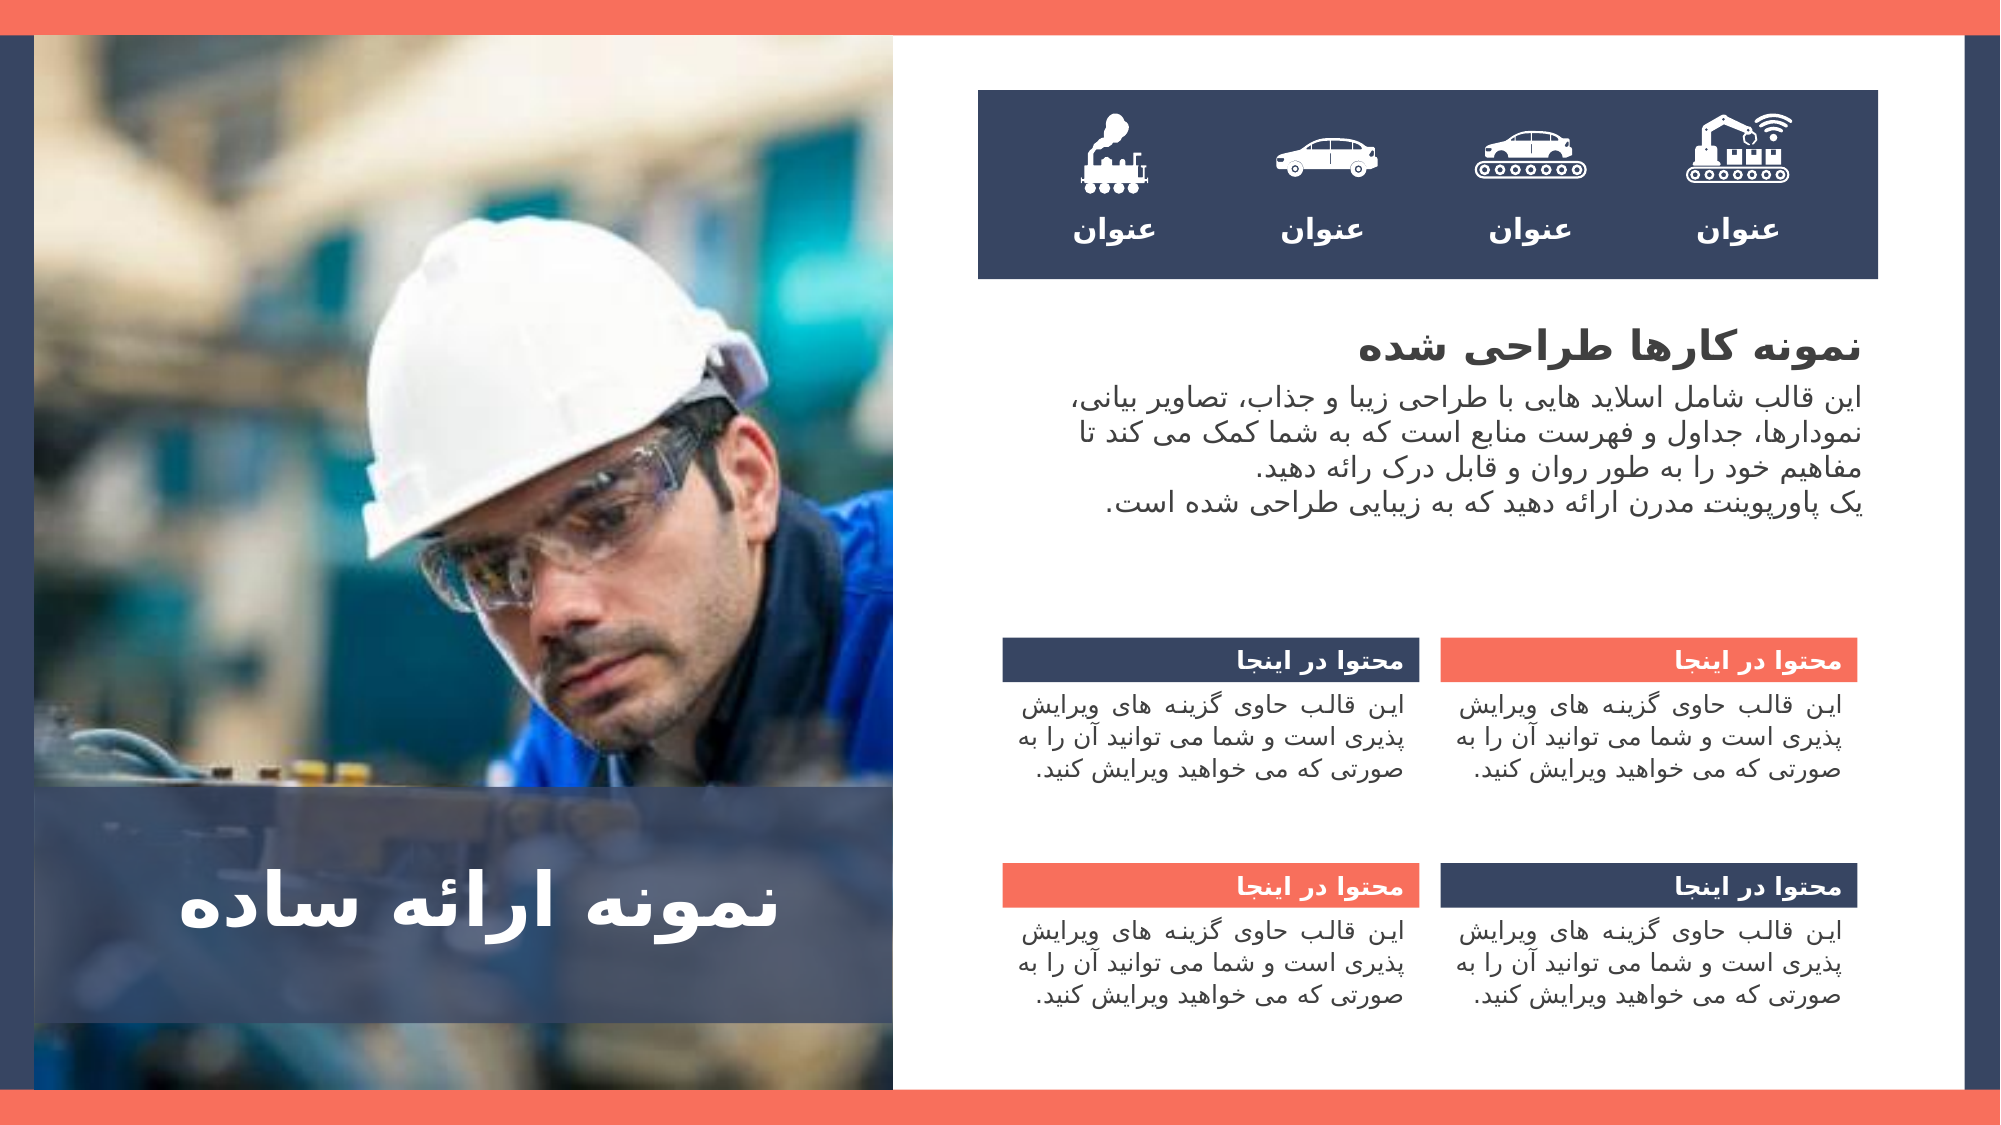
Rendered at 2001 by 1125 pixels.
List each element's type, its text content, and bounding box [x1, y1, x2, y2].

text_box این قالب حاوی گزینه های ویرایش پذیری است و شما می توانید آن را به صورتی که می خواهید ویرایش کنید. [1002, 904, 1420, 1016]
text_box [1685, 113, 1793, 183]
text_box [1276, 138, 1378, 178]
text_box عنوان [1434, 202, 1628, 253]
text_box محتوا در اینجا [1440, 637, 1858, 679]
picture [34, 35, 893, 1090]
text_box این قالب حاوی گزینه های ویرایش پذیری است و شما می توانید آن را به صورتی که می خواهید ویرایش کنید. [1440, 904, 1858, 1016]
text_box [1474, 131, 1587, 179]
text_box عنوان [1018, 202, 1212, 253]
text_box [977, 89, 1879, 280]
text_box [993, 312, 1879, 523]
text_box محتوا در اینجا [1440, 863, 1858, 904]
text_box این قالب حاوی گزینه های ویرایش پذیری است و شما می توانید آن را به صورتی که می خواهید ویرایش کنید. [1440, 679, 1858, 791]
text_box محتوا در اینجا [1002, 863, 1420, 904]
text_box محتوا در اینجا [1002, 637, 1420, 679]
text_box عنوان [1226, 202, 1420, 253]
text_box این قالب حاوی گزینه های ویرایش پذیری است و شما می توانید آن را به صورتی که می خواهید ویرایش کنید. [1002, 679, 1420, 791]
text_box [1080, 113, 1149, 194]
text_box عنوان [1641, 202, 1836, 253]
